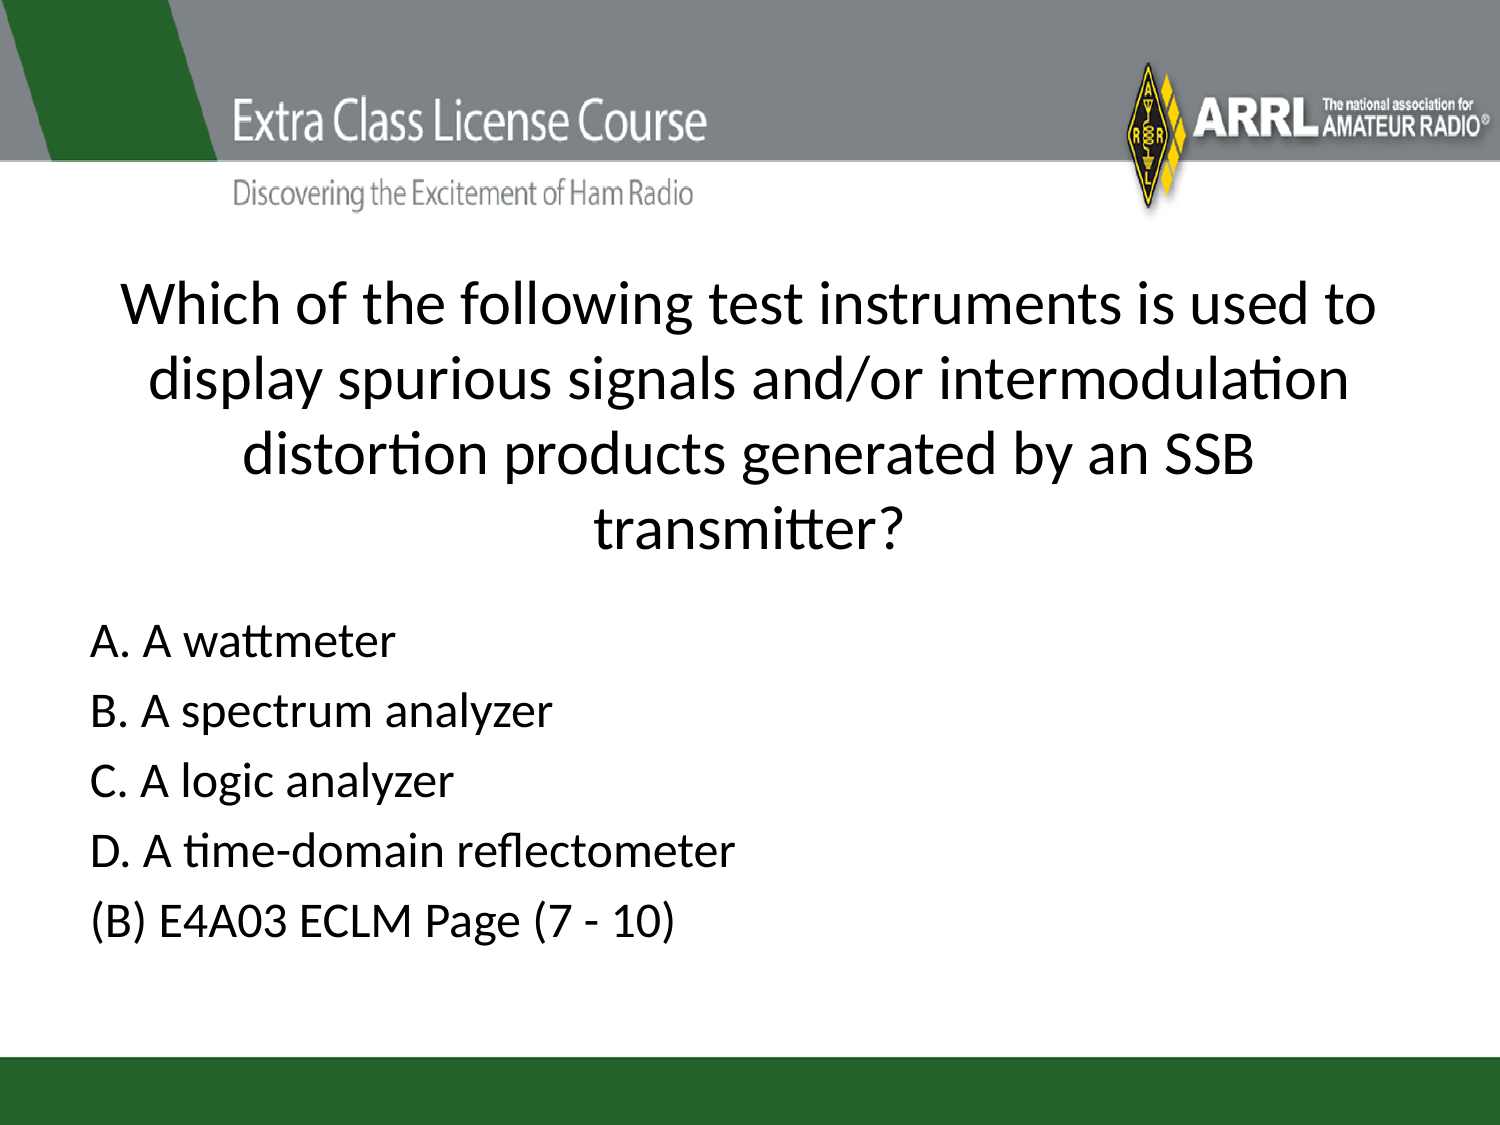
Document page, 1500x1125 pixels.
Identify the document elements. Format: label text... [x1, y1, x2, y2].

picture [0, 0, 1500, 1125]
list A. A wattmeter B. A spectrum analyzer C. A logic analyzer D. A time-domain reflectometer (B) E4A03 ECLM Page (7 - 10) [75, 600, 1425, 1025]
title Which of the following test instruments is used to display spurious signals and/or intermodulation distortion products generated by an SSB transmitter? [75, 254, 1425, 435]
